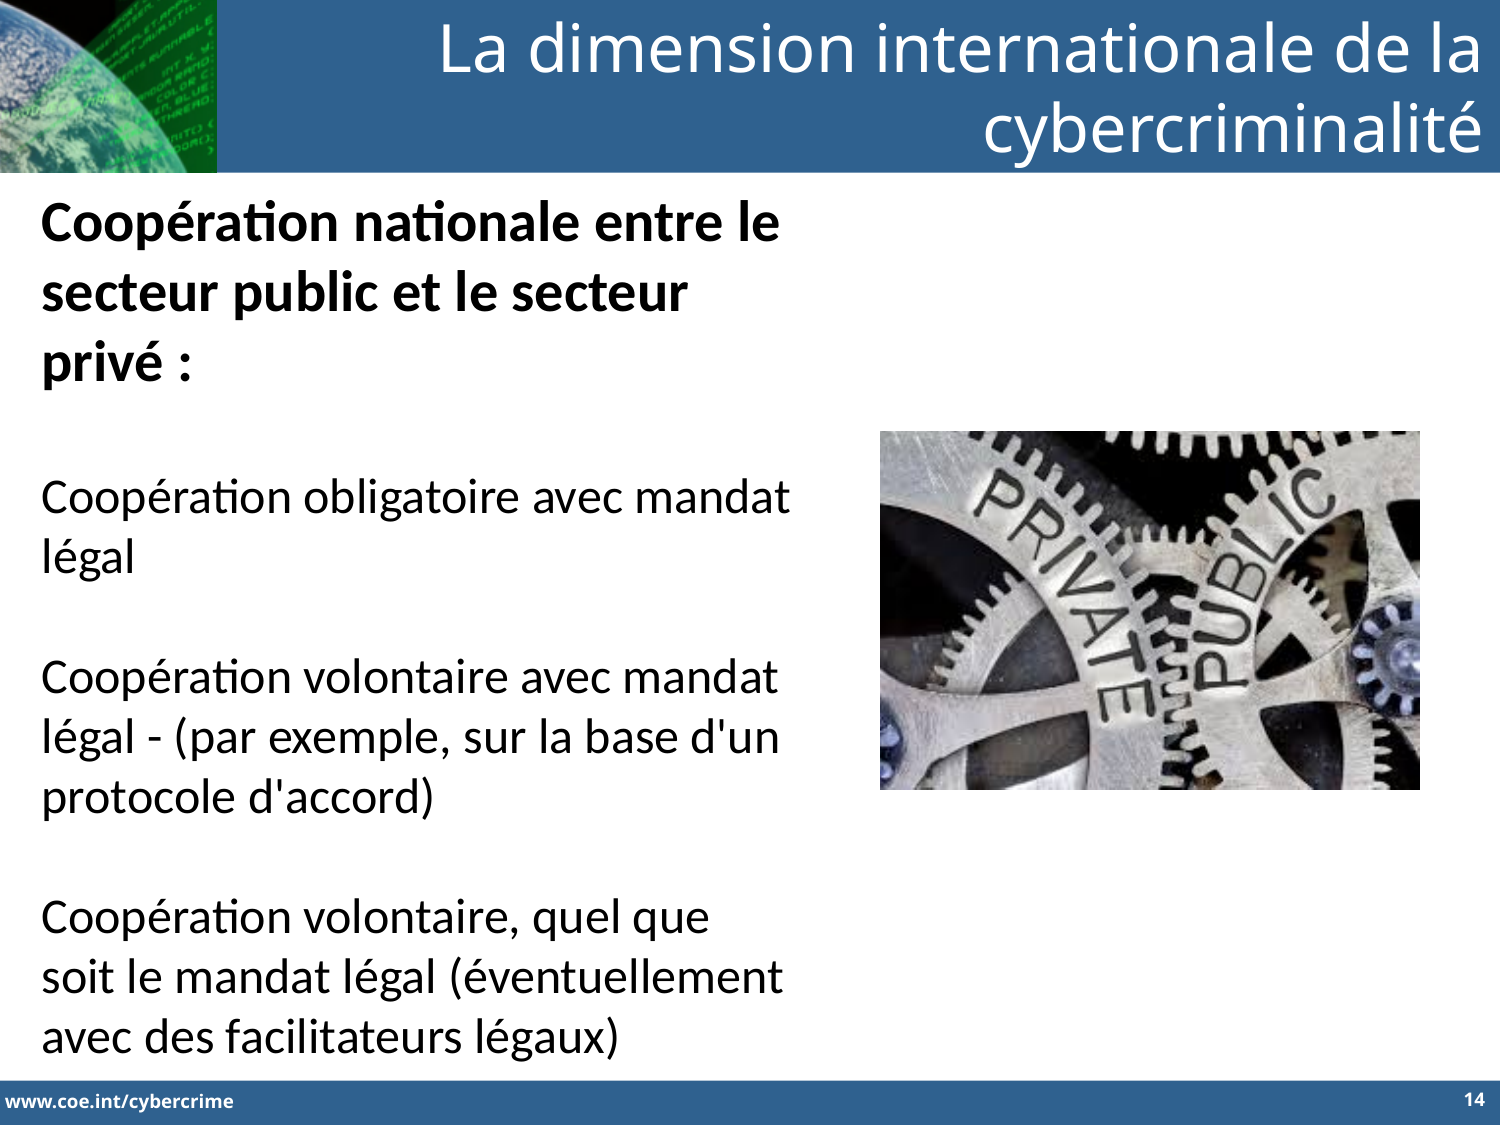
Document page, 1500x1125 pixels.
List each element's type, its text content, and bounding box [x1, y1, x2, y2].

text_box Coopération nationale entre le secteur public et le secteur privé : Coopération obligatoire avec mandat légal Coopération volontaire avec mandat légal - (par exemple, sur la base d'un protocole d'accord) Coopération volontaire, quel que soit le mandat légal (éventuellement avec des facilitateurs légaux) [26, 176, 810, 1071]
slide_number 14 [1149, 1079, 1500, 1125]
picture [0, 1, 217, 173]
picture [880, 431, 1420, 790]
text_box La dimension internationale de la cybercriminalité [329, 9, 1500, 162]
